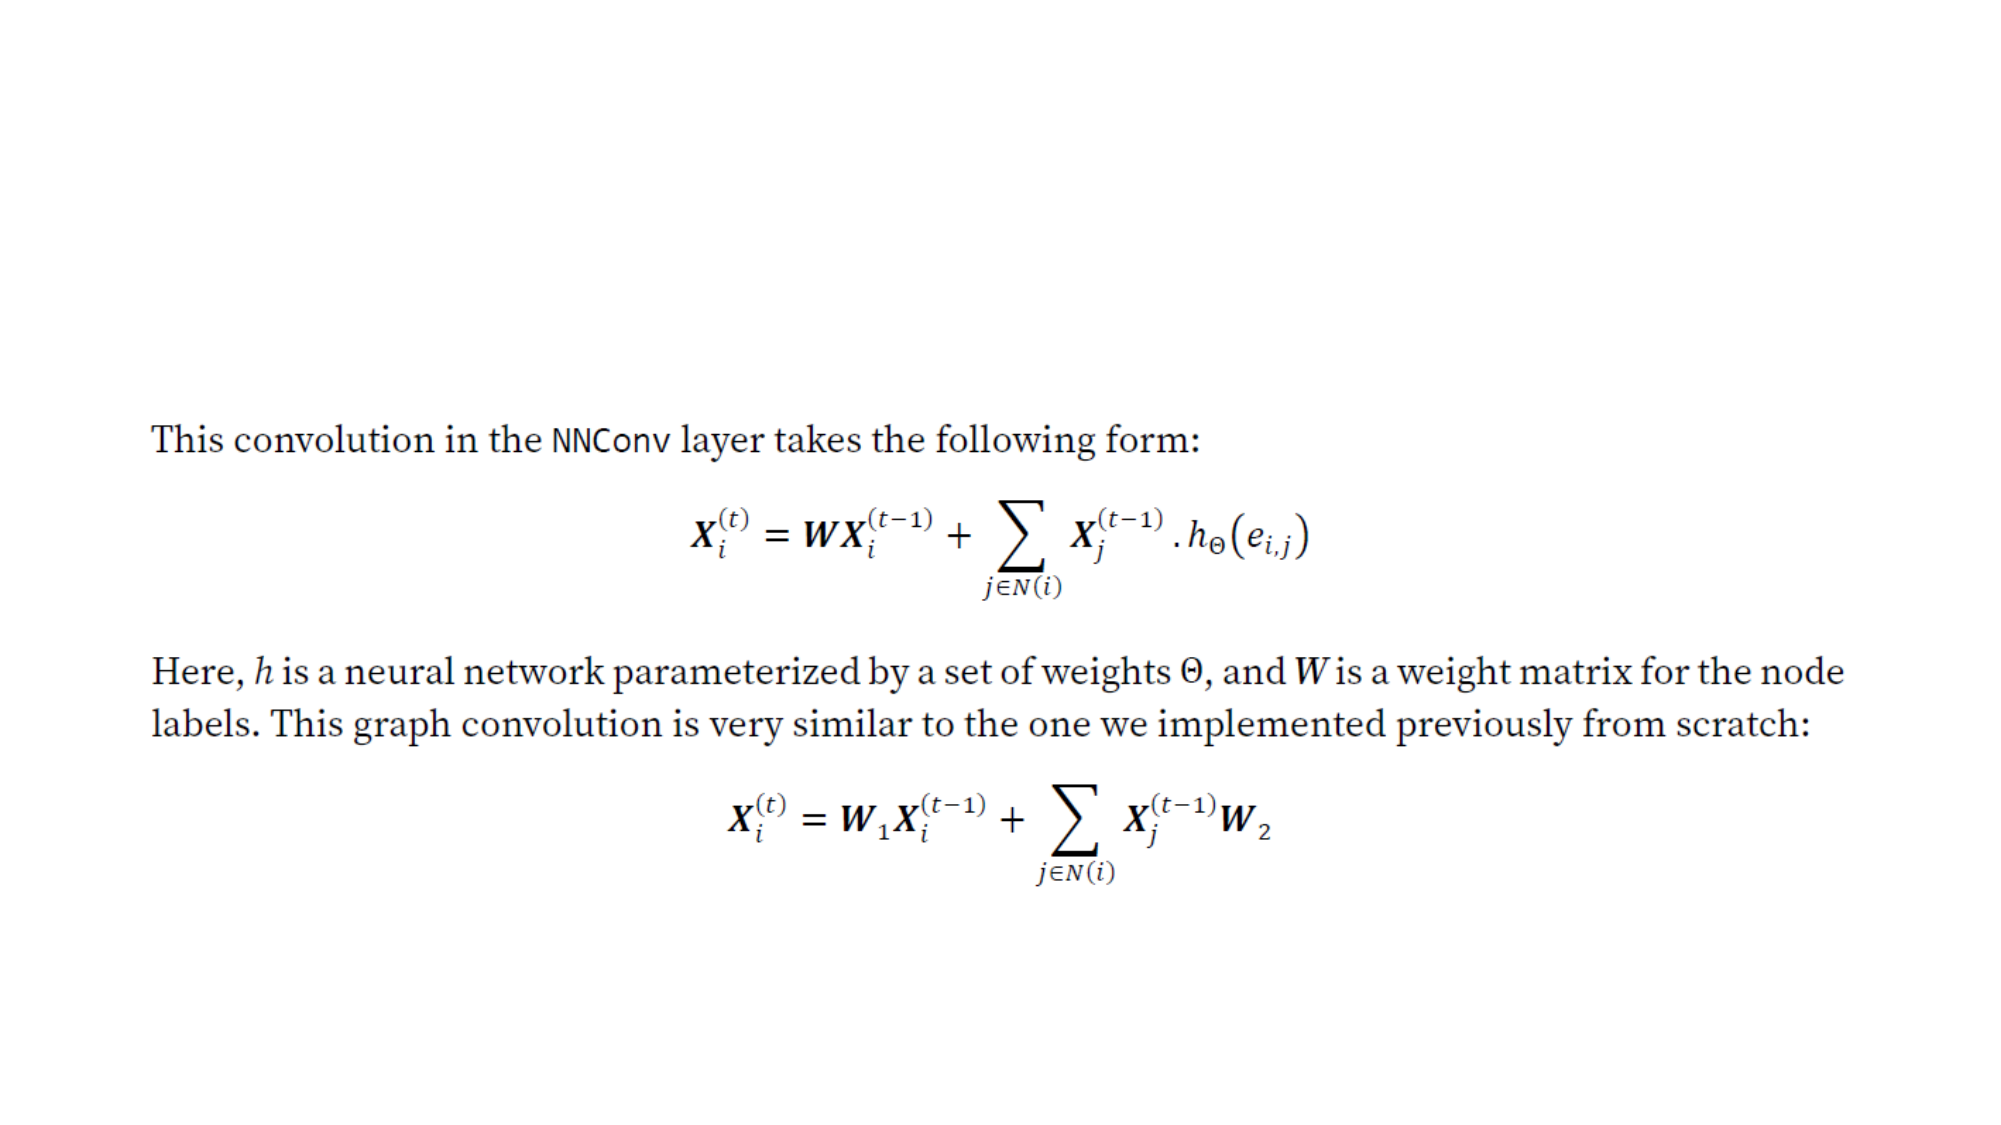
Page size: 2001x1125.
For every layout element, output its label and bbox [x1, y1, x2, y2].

list [137, 410, 1863, 902]
